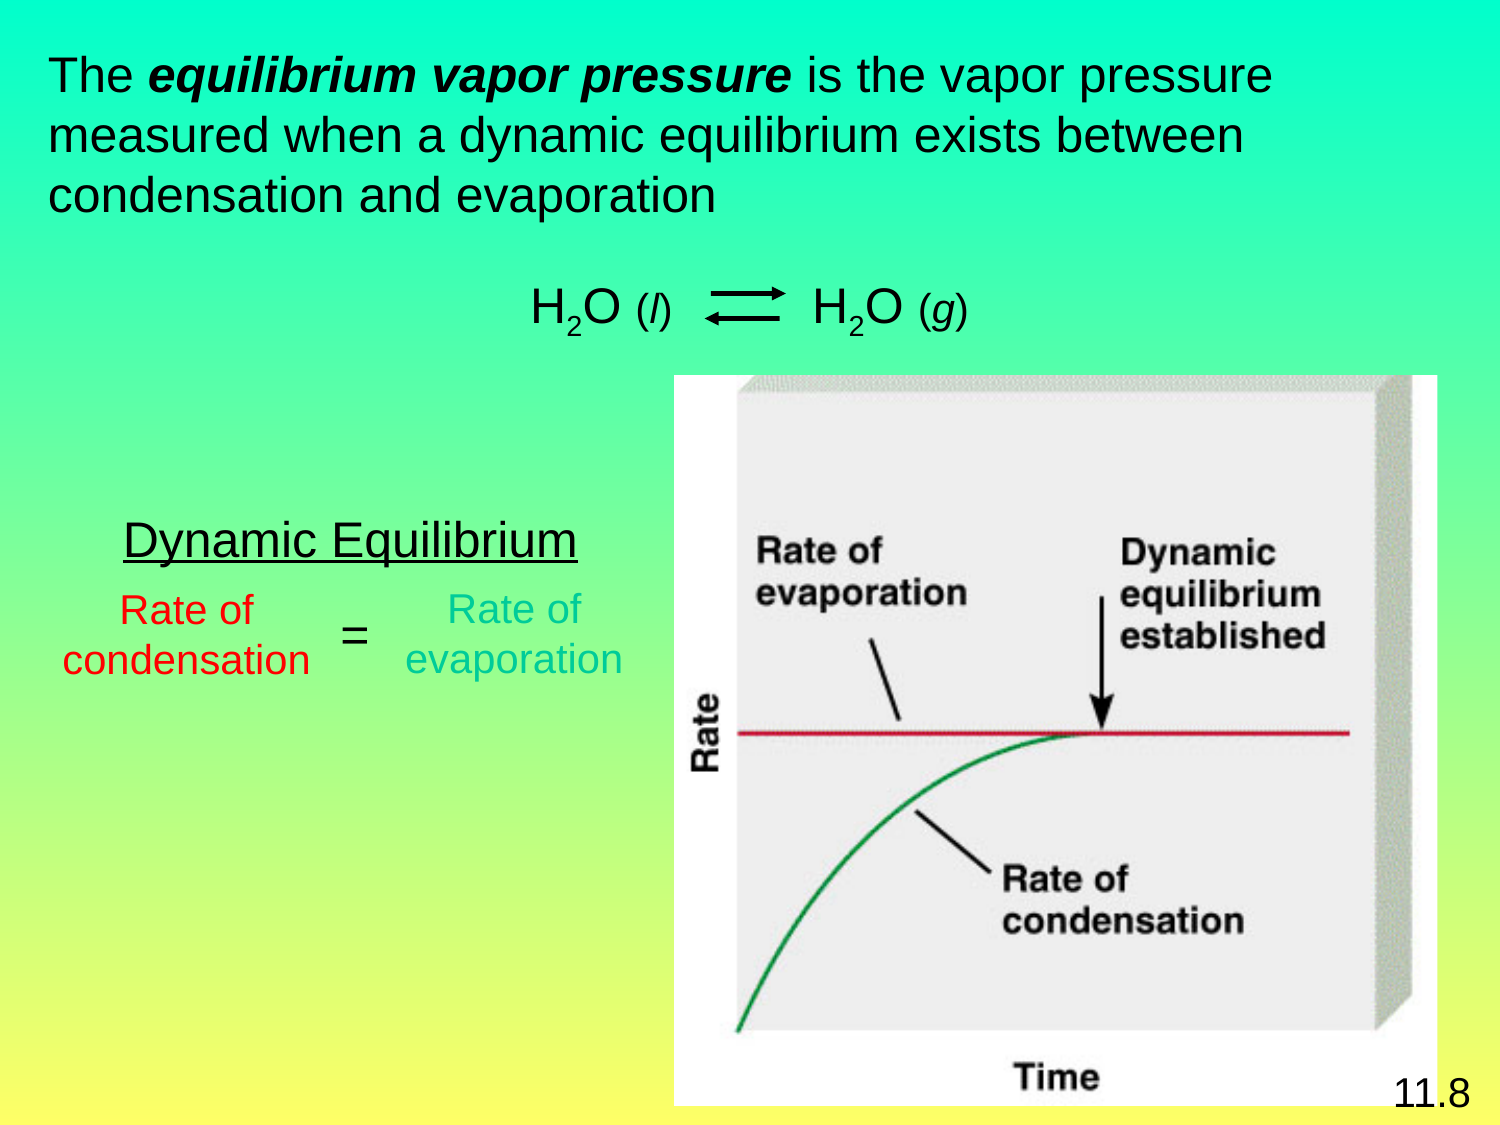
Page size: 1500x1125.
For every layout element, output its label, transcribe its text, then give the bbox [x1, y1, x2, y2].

text_box 11.8 [1377, 1058, 1486, 1124]
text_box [514, 266, 986, 342]
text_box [35, 499, 666, 691]
picture [673, 374, 1438, 1106]
text_box The equilibrium vapor pressure is the vapor pressure measured when a dynamic equilibrium exists between condensation and evaporation [33, 35, 1471, 231]
